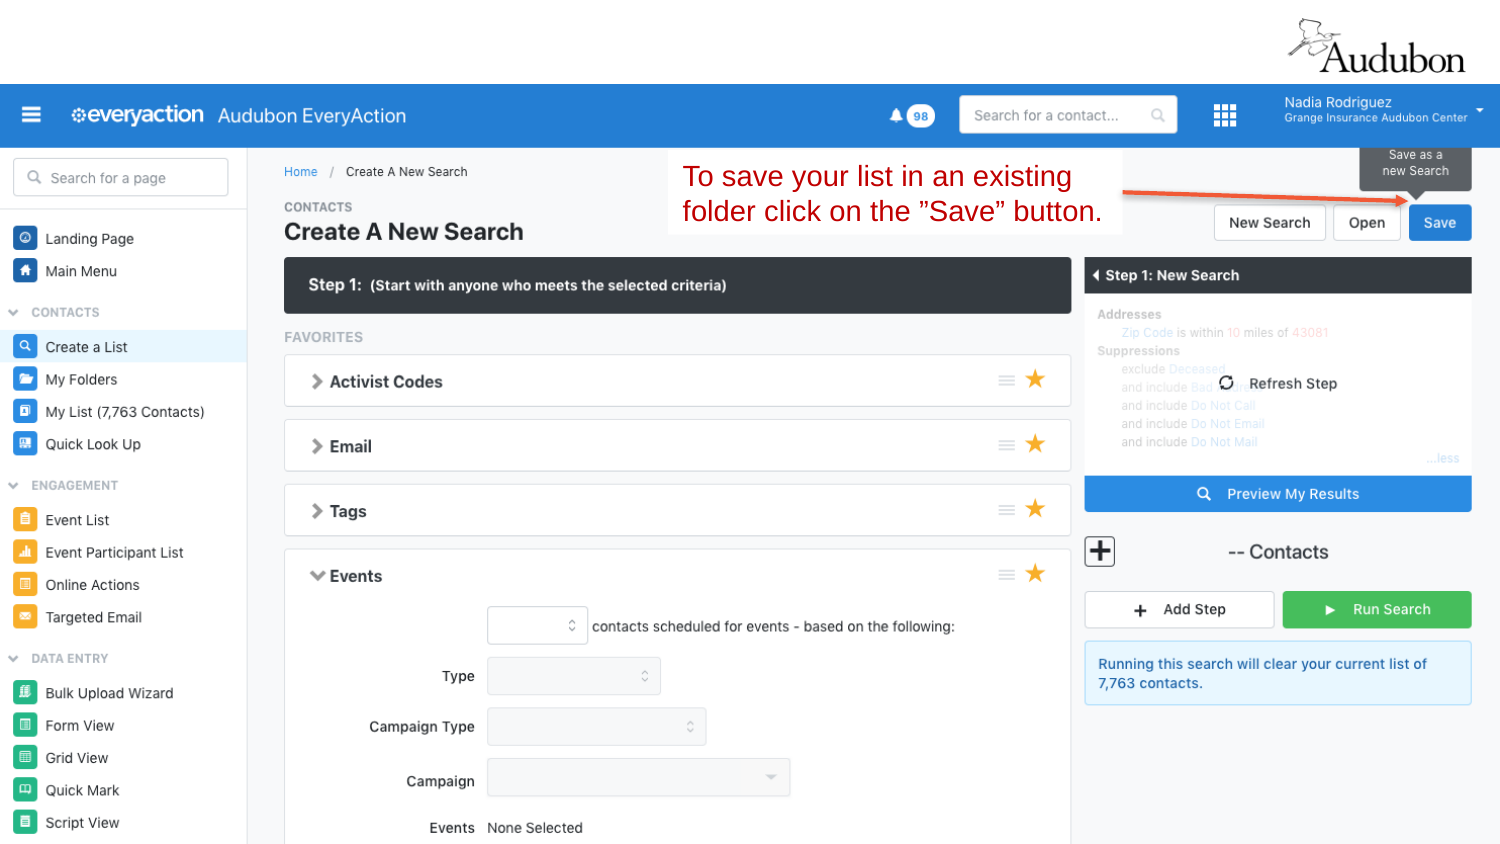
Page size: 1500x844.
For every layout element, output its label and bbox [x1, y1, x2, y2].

picture [0, 84, 1500, 844]
picture [1287, 18, 1466, 73]
text_box [1122, 192, 1409, 202]
